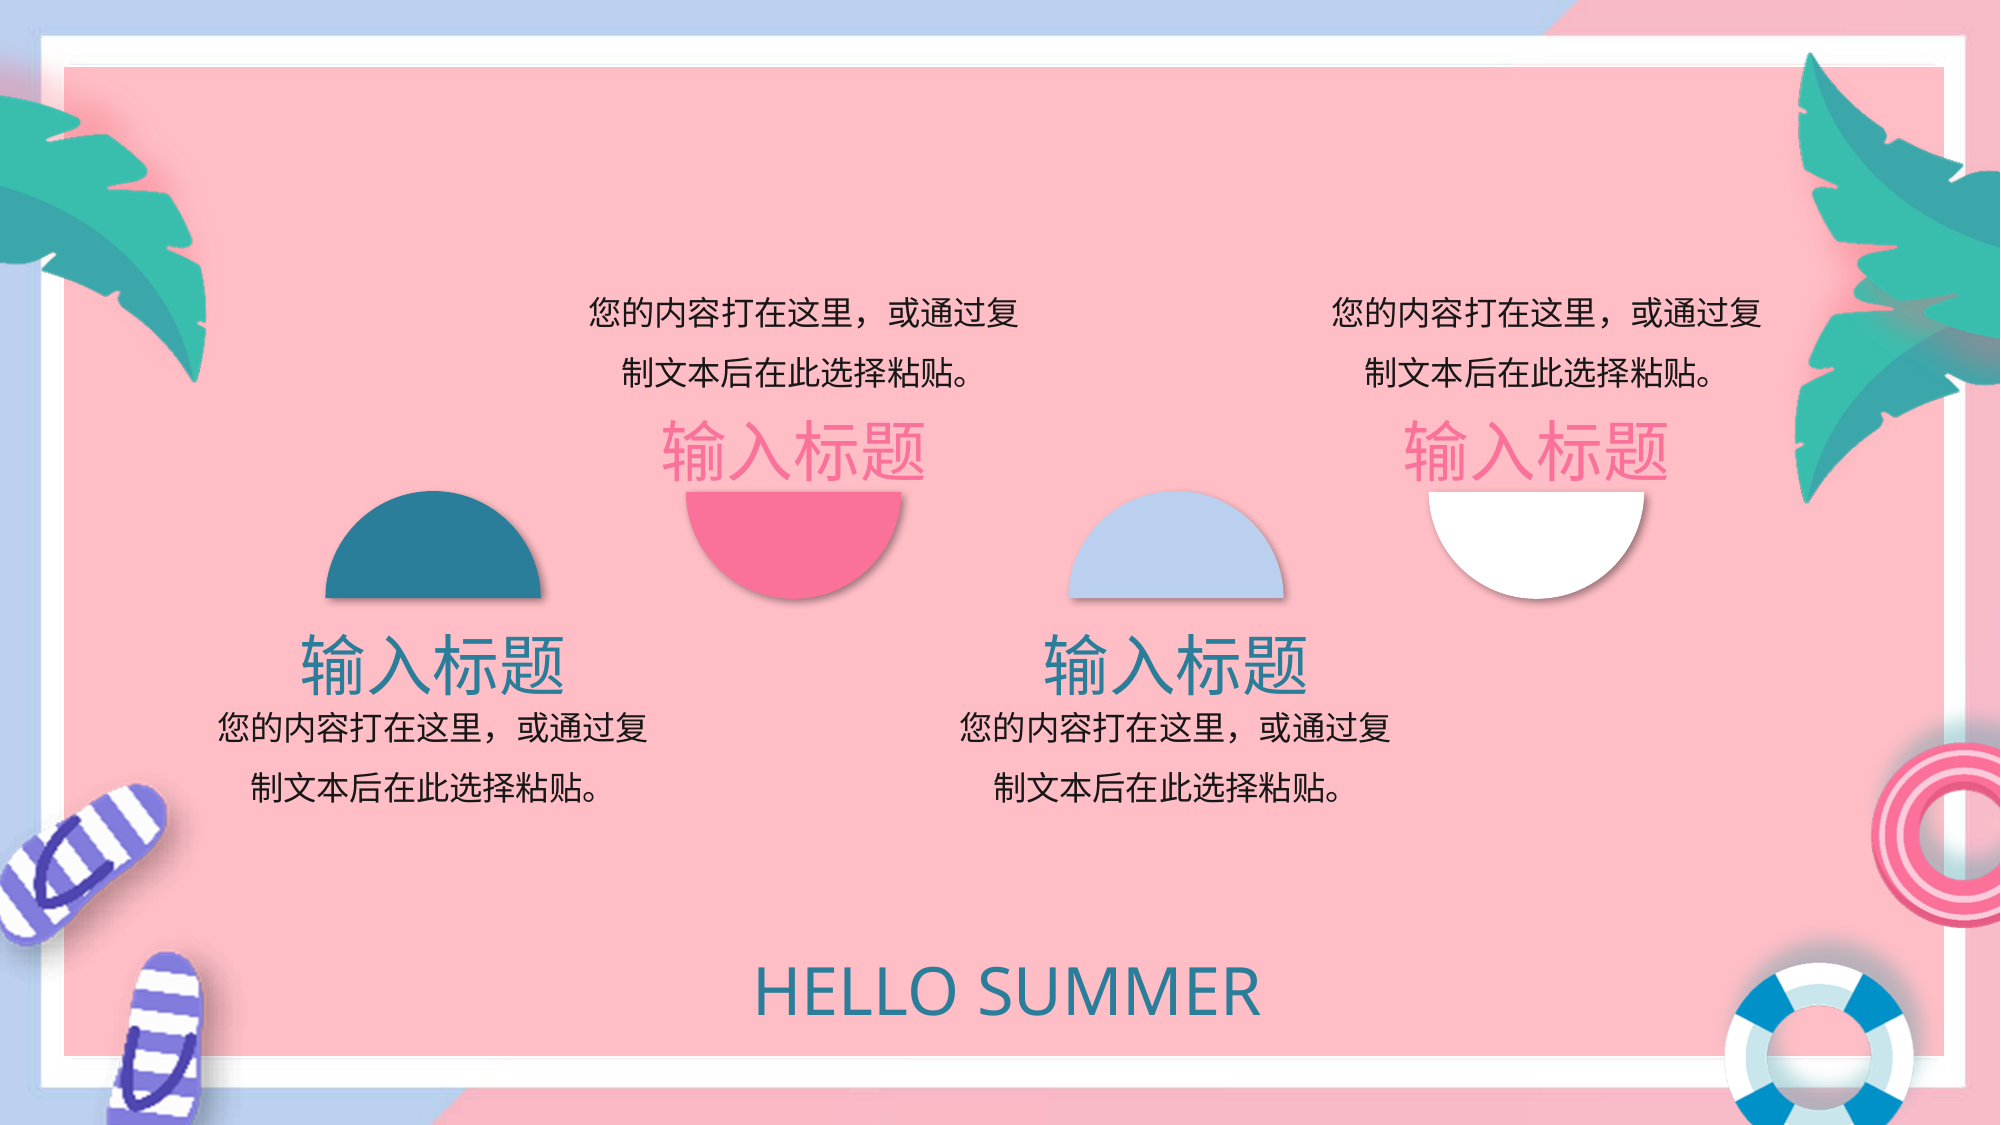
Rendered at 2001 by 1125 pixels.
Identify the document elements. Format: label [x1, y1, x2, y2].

text_box [943, 491, 1409, 810]
text_box [0, 0, 1650, 722]
text_box [1315, 264, 1780, 599]
text_box [200, 491, 666, 810]
text_box [434, 578, 2000, 1125]
text_box [572, 264, 1037, 599]
picture [1675, 687, 2000, 1125]
picture [0, 722, 434, 1125]
picture [1650, 0, 2000, 578]
picture [0, 0, 350, 456]
